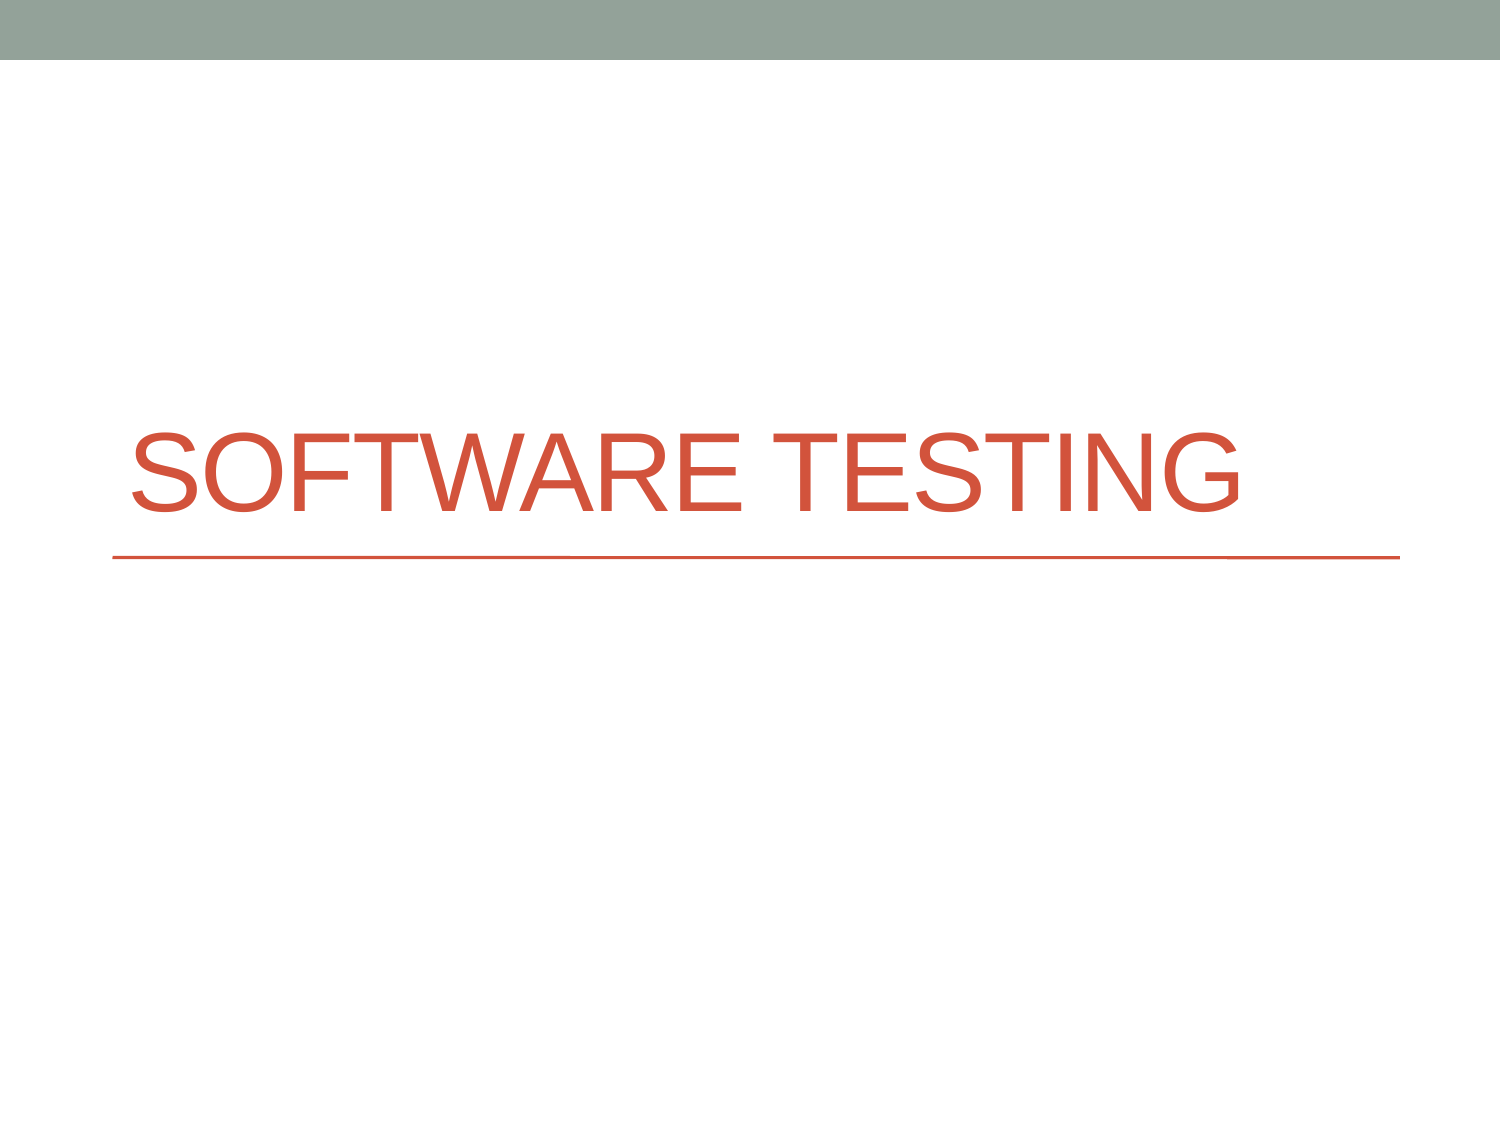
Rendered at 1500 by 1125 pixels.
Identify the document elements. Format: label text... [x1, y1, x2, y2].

title Software Testing [112, 224, 1400, 542]
